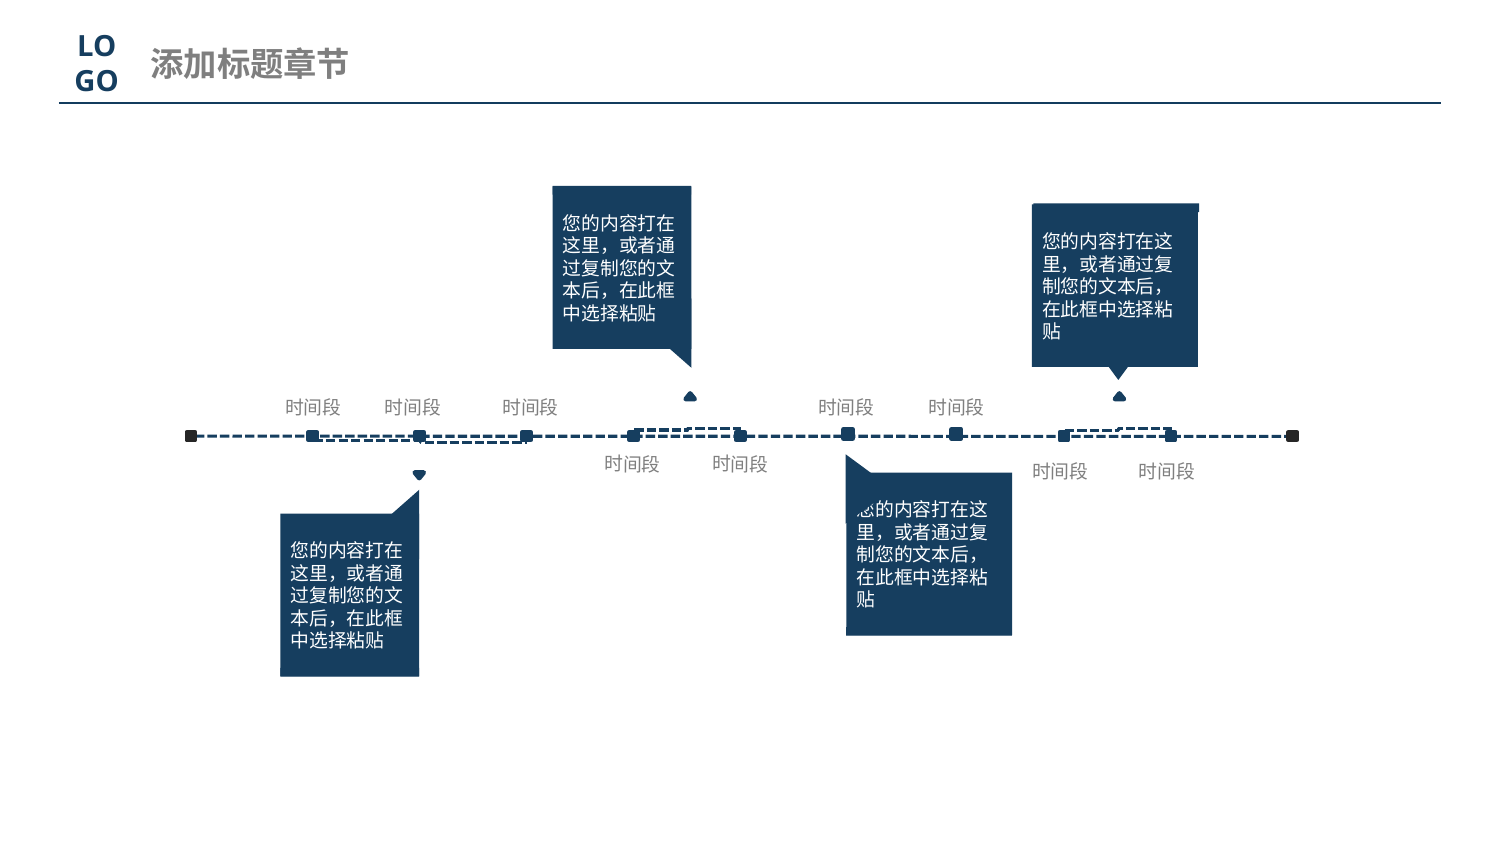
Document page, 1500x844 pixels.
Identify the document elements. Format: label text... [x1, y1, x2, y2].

text_box 时间段 [902, 383, 1012, 427]
text_box 时间段 [1005, 447, 1115, 491]
text_box [520, 430, 533, 434]
text_box 时间段 [258, 383, 368, 427]
text_box [1165, 430, 1177, 434]
text_box [1030, 350, 1106, 369]
text_box [278, 659, 421, 666]
text_box [1058, 430, 1070, 434]
text_box [377, 491, 422, 562]
text_box 时间段 [358, 383, 414, 426]
text_box [551, 332, 667, 351]
text_box 您的内容打在这里，或者通过复制您的文本后，在此框中选择粘贴 [841, 490, 1019, 618]
text_box [278, 666, 421, 679]
text_box [185, 430, 197, 442]
text_box [844, 618, 1014, 625]
text_box [843, 452, 895, 526]
text_box [1030, 202, 1200, 222]
text_box [551, 184, 694, 204]
text_box 时间段 [1121, 447, 1222, 491]
text_box [550, 184, 693, 197]
text_box 时间段 [427, 384, 468, 427]
text_box [1081, 330, 1155, 379]
text_box [844, 625, 1014, 638]
text_box [734, 430, 747, 434]
text_box [1130, 350, 1200, 369]
text_box LO GO [45, 20, 148, 105]
text_box 时间段 [578, 446, 681, 483]
text_box [627, 430, 640, 434]
text_box [1031, 201, 1201, 214]
text_box 时间段 [476, 383, 586, 427]
text_box [649, 296, 694, 370]
text_box 添加标题章节 [148, 35, 415, 90]
text_box [841, 427, 855, 434]
text_box 时间段 [791, 383, 901, 427]
text_box [307, 430, 319, 434]
text_box [1287, 430, 1299, 442]
text_box 您的内容打在这里，或者通过复制您的文本后，在此框中选择粘贴 [275, 531, 424, 659]
text_box 您的内容打在这里，或者通过复制您的文本后，在此框中选择粘贴 [1027, 222, 1204, 350]
text_box [950, 427, 963, 434]
text_box 时间段 [694, 446, 795, 483]
text_box [874, 471, 1014, 490]
text_box 您的内容打在这里，或者通过复制您的文本后，在此框中选择粘贴 [547, 204, 696, 332]
text_box [278, 512, 389, 531]
